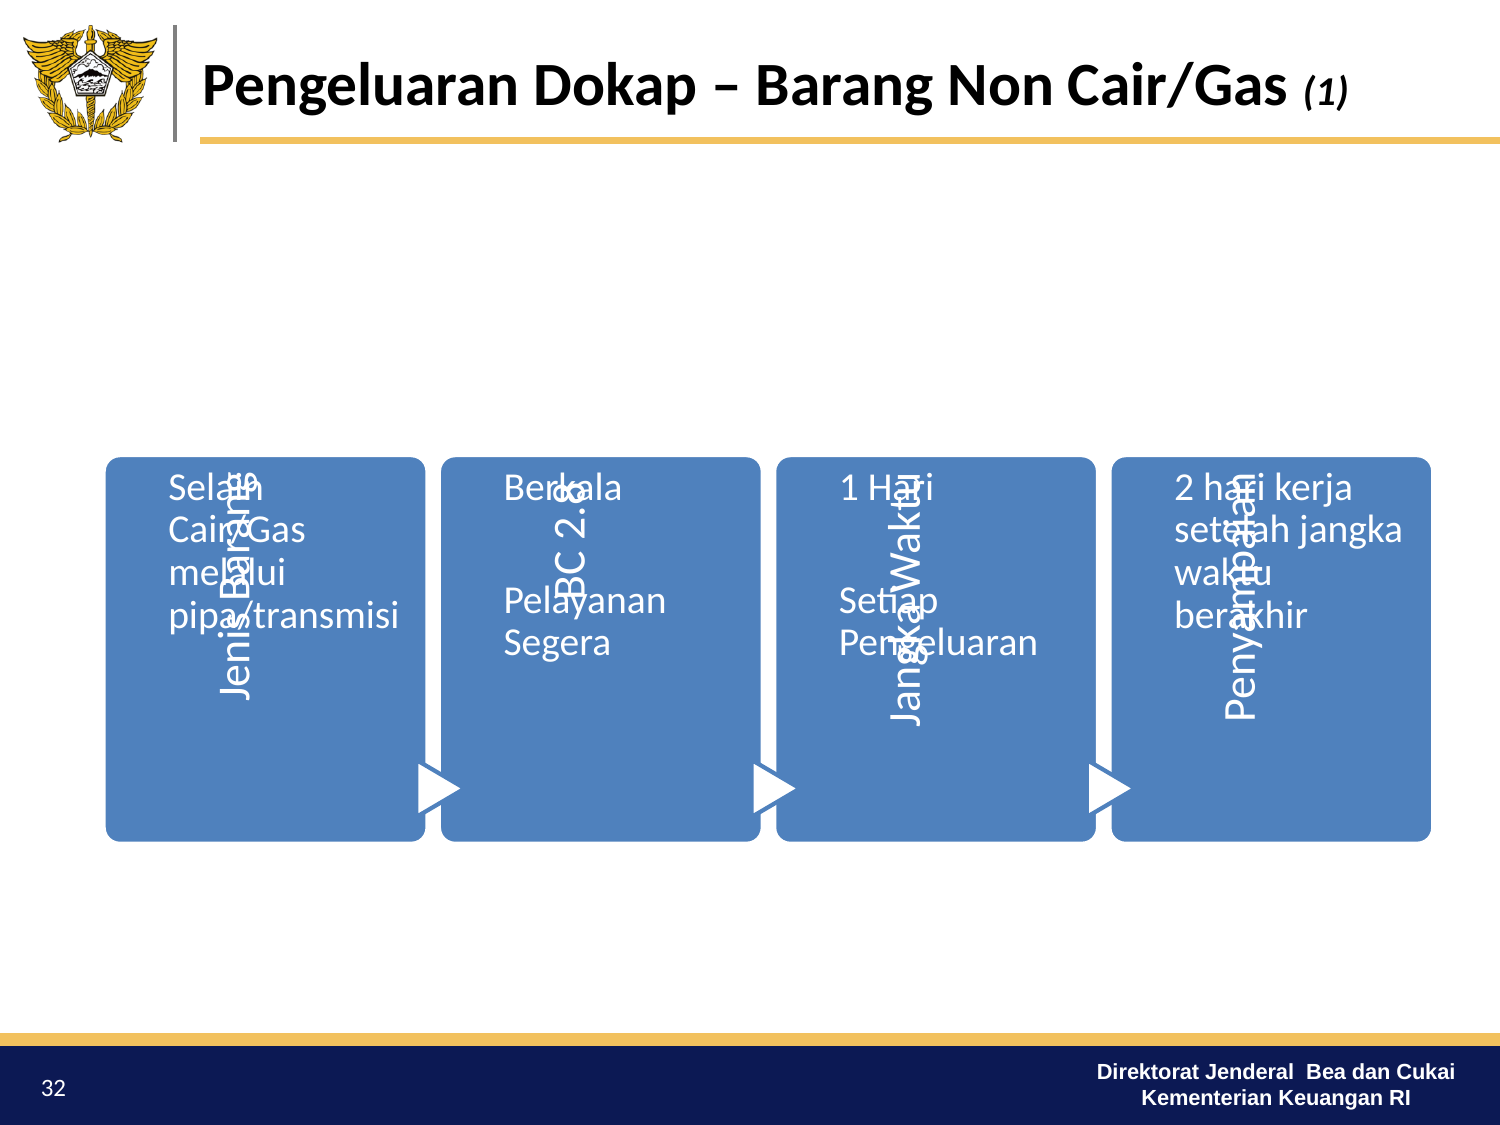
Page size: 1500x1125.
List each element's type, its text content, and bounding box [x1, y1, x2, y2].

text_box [102, 228, 1435, 1071]
slide_number 32 [25, 1056, 376, 1117]
title Pengeluaran Dokap – Barang Non Cair/Gas (1) [187, 12, 1500, 150]
picture [0, 1033, 1500, 1125]
picture [1101, 1071, 1108, 1077]
picture [19, 19, 163, 150]
